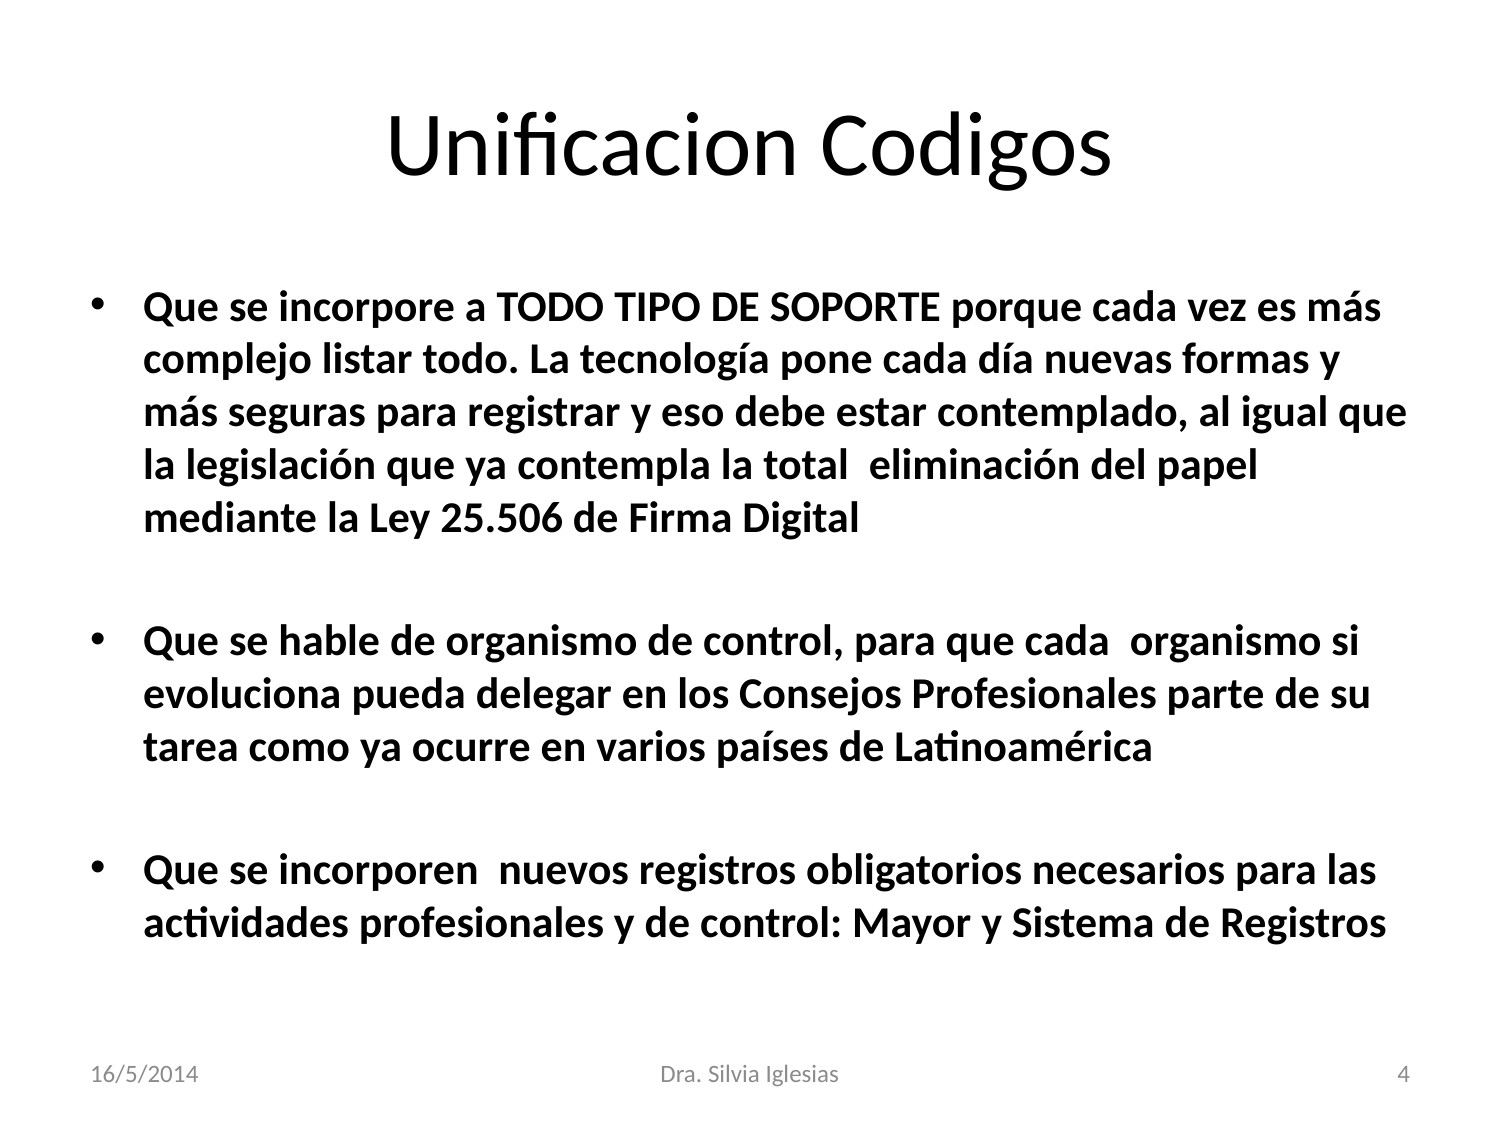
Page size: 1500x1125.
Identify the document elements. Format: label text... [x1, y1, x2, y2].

list Que se incorpore a TODO TIPO DE SOPORTE porque cada vez es más complejo listar todo. La tecnología pone cada día nuevas formas y más seguras para registrar y eso debe estar contemplado, al igual que la legislación que ya contempla la total eliminación del papel mediante la Ley 25.506 de Firma Digital Que se hable de organismo de control, para que cada organismo si evoluciona pueda delegar en los Consejos Profesionales parte de su tarea como ya ocurre en varios países de Latinoamérica Que se incorporen nuevos registros obligatorios necesarios para las actividades profesionales y de control: Mayor y Sistema de Registros [75, 208, 1425, 1005]
footer Dra. Silvia Iglesias [512, 1042, 988, 1103]
slide_number 4 [1074, 1042, 1425, 1103]
title Unificacion Codigos [75, 45, 1425, 208]
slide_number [75, 1042, 425, 1103]
